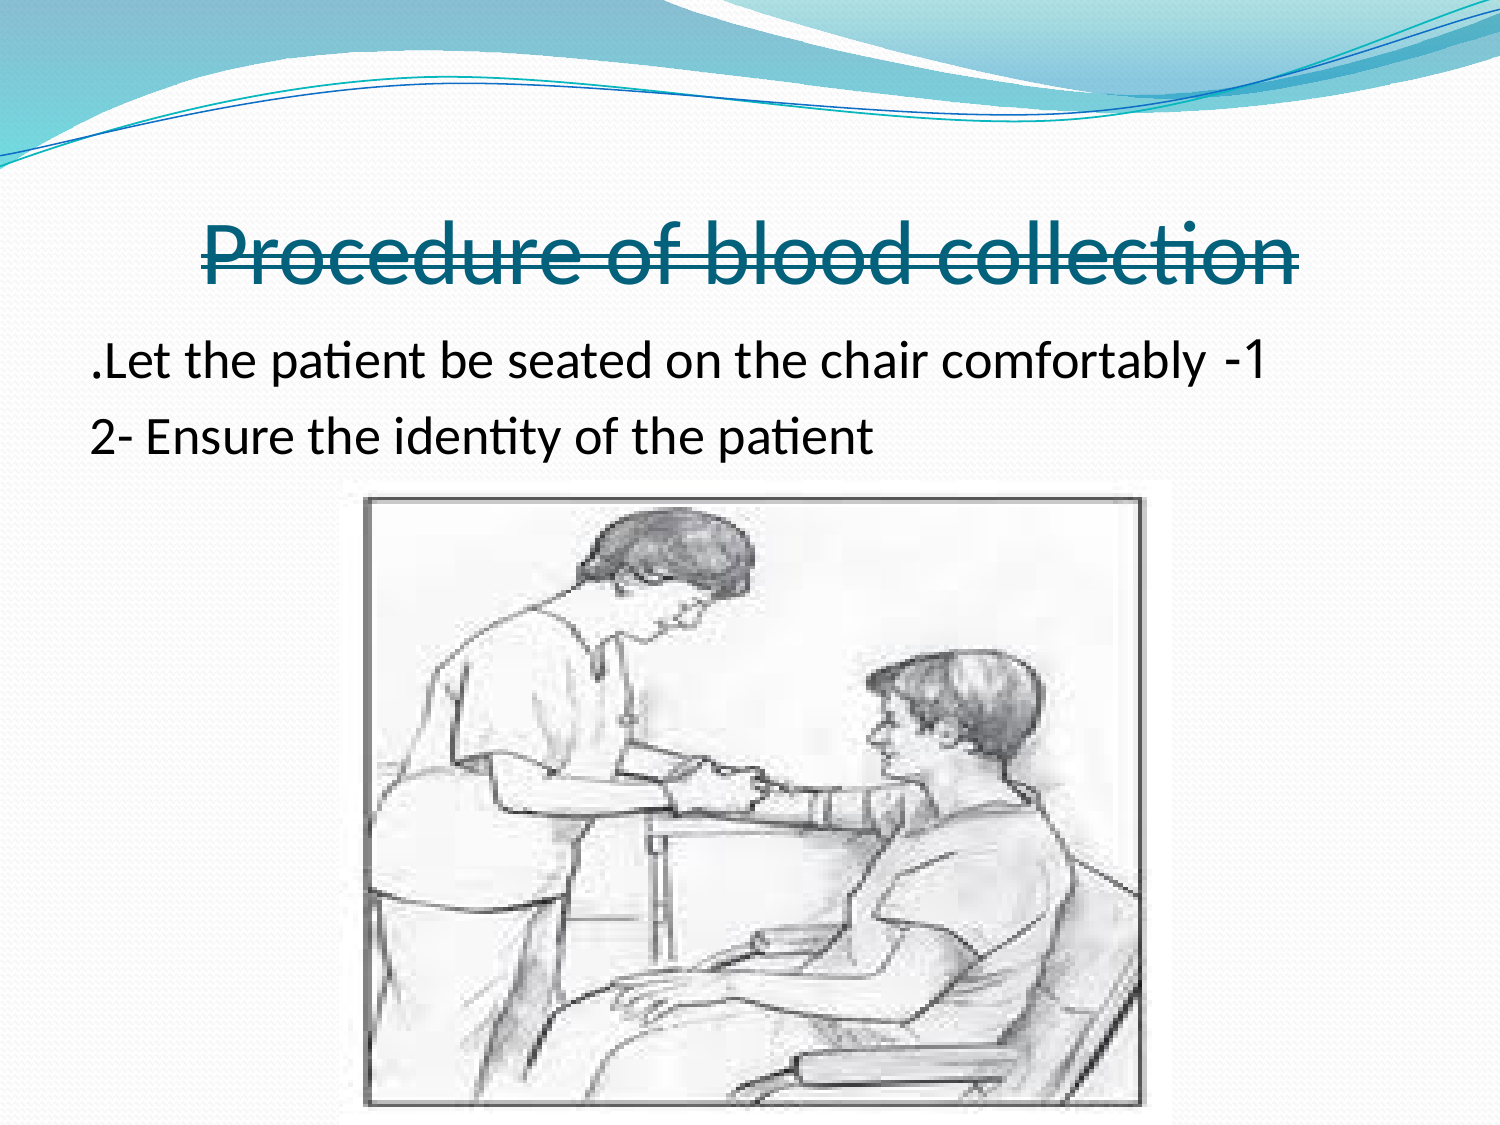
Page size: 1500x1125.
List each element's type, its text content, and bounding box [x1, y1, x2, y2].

picture [339, 480, 1173, 1125]
list 1- Let the patient be seated on the chair comfortably. 2- Ensure the identity of the patient [75, 317, 1425, 1038]
title Procedure of blood collection [75, 115, 1425, 303]
